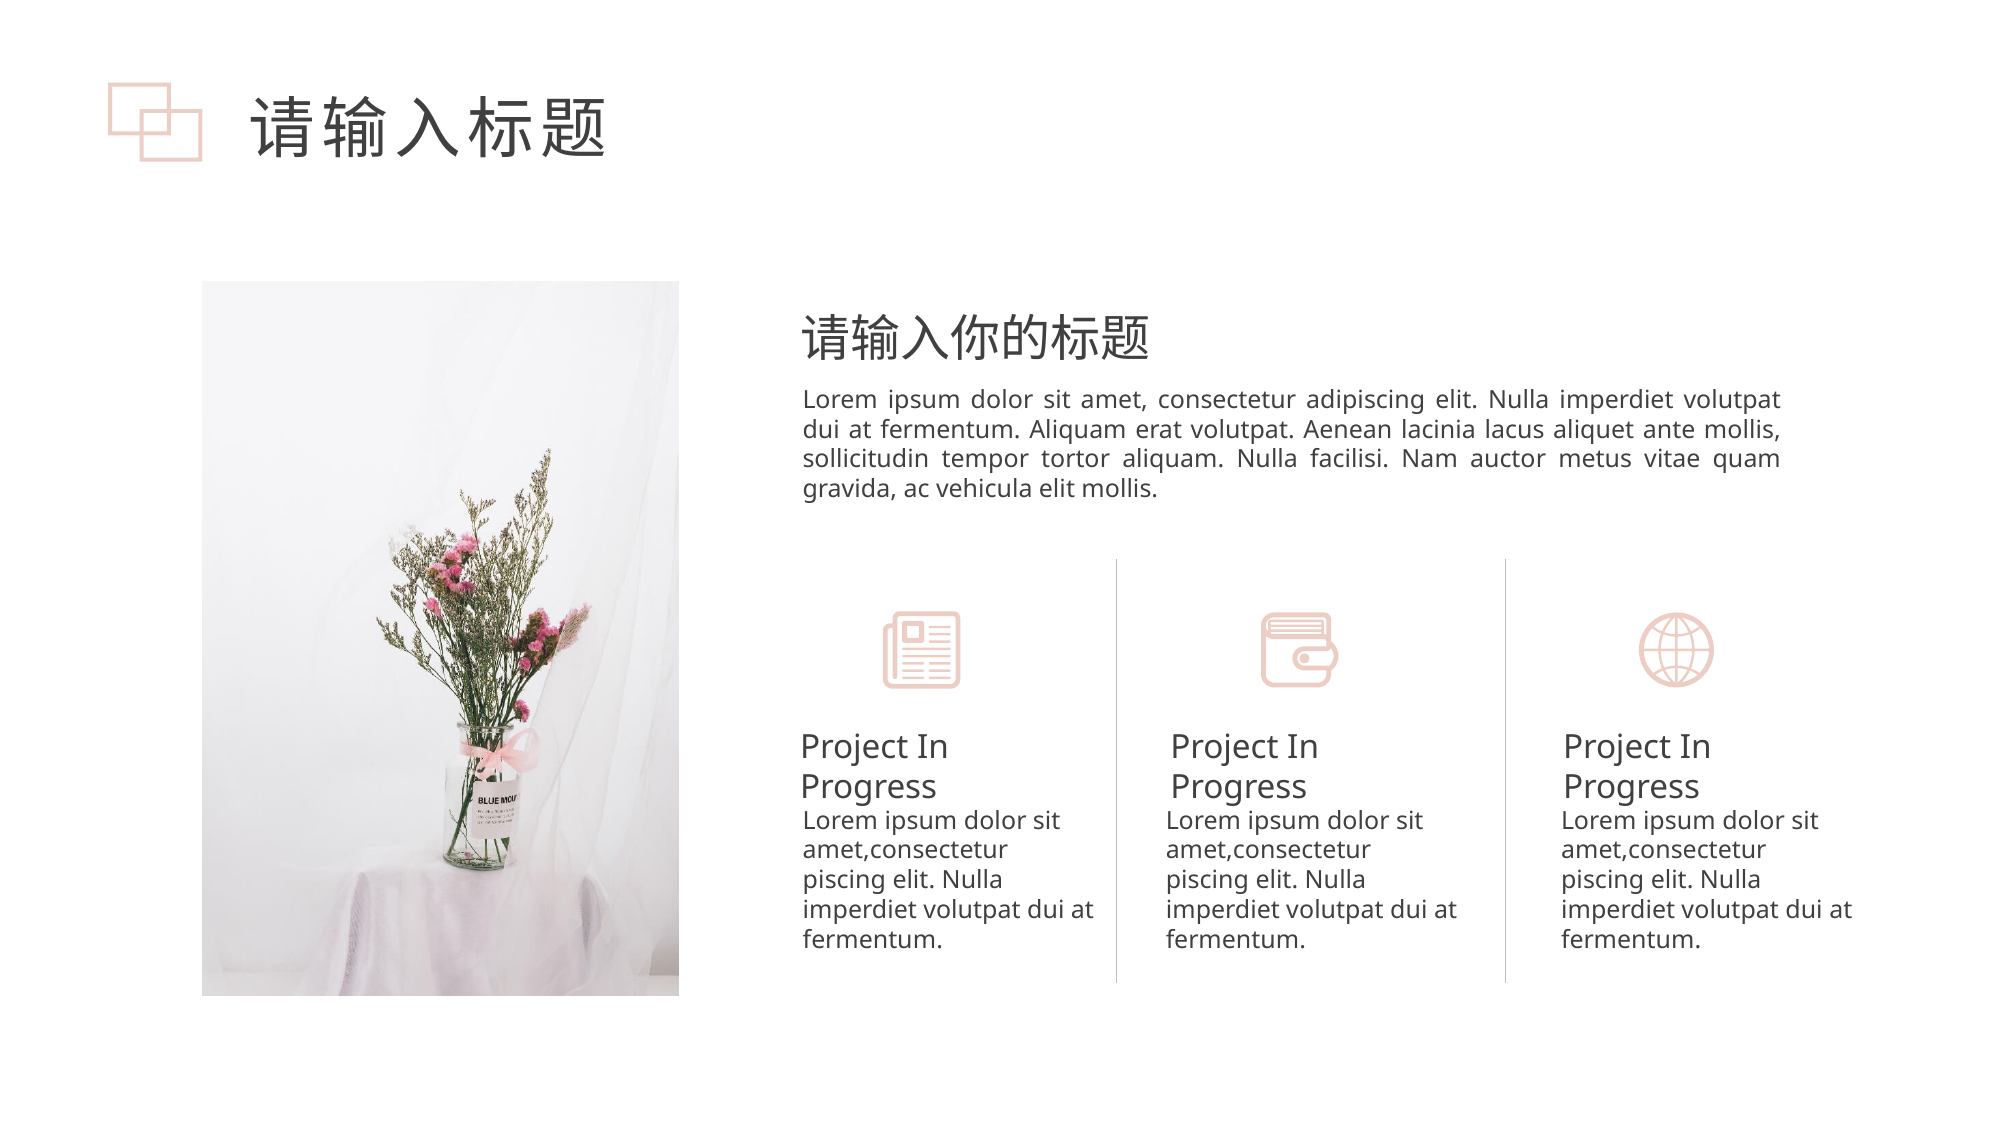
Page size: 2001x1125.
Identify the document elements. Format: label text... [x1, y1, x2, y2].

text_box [882, 611, 961, 689]
picture [202, 281, 679, 996]
text_box [1638, 612, 1714, 688]
text_box Lorem ipsum dolor sit amet,consectetur piscing elit. Nulla imperdiet volutpat dui at fermentum. [1151, 796, 1476, 962]
text_box Lorem ipsum dolor sit amet,consectetur piscing elit. Nulla imperdiet volutpat dui at fermentum. [1546, 796, 1871, 962]
text_box Project In Progress [1140, 720, 1465, 810]
text_box Lorem ipsum dolor sit amet, consectetur adipiscing elit. Nulla imperdiet volutpat dui at fermentum. Aliquam erat volutpat. Aenean lacinia lacus aliquet ante mollis, sollicitudin tempor tortor aliquam. Nulla facilisi. Nam auctor metus vitae quam gravida, ac vehicula elit mollis. [787, 375, 1798, 511]
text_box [108, 82, 203, 162]
text_box Project In Progress [770, 720, 1088, 810]
text_box 请输入标题 [233, 78, 891, 174]
text_box Project In Progress [1533, 720, 1884, 810]
text_box Lorem ipsum dolor sit amet,consectetur piscing elit. Nulla imperdiet volutpat dui at fermentum. [787, 796, 1113, 962]
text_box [1260, 612, 1339, 688]
text_box 请输入你的标题 [770, 297, 1567, 376]
